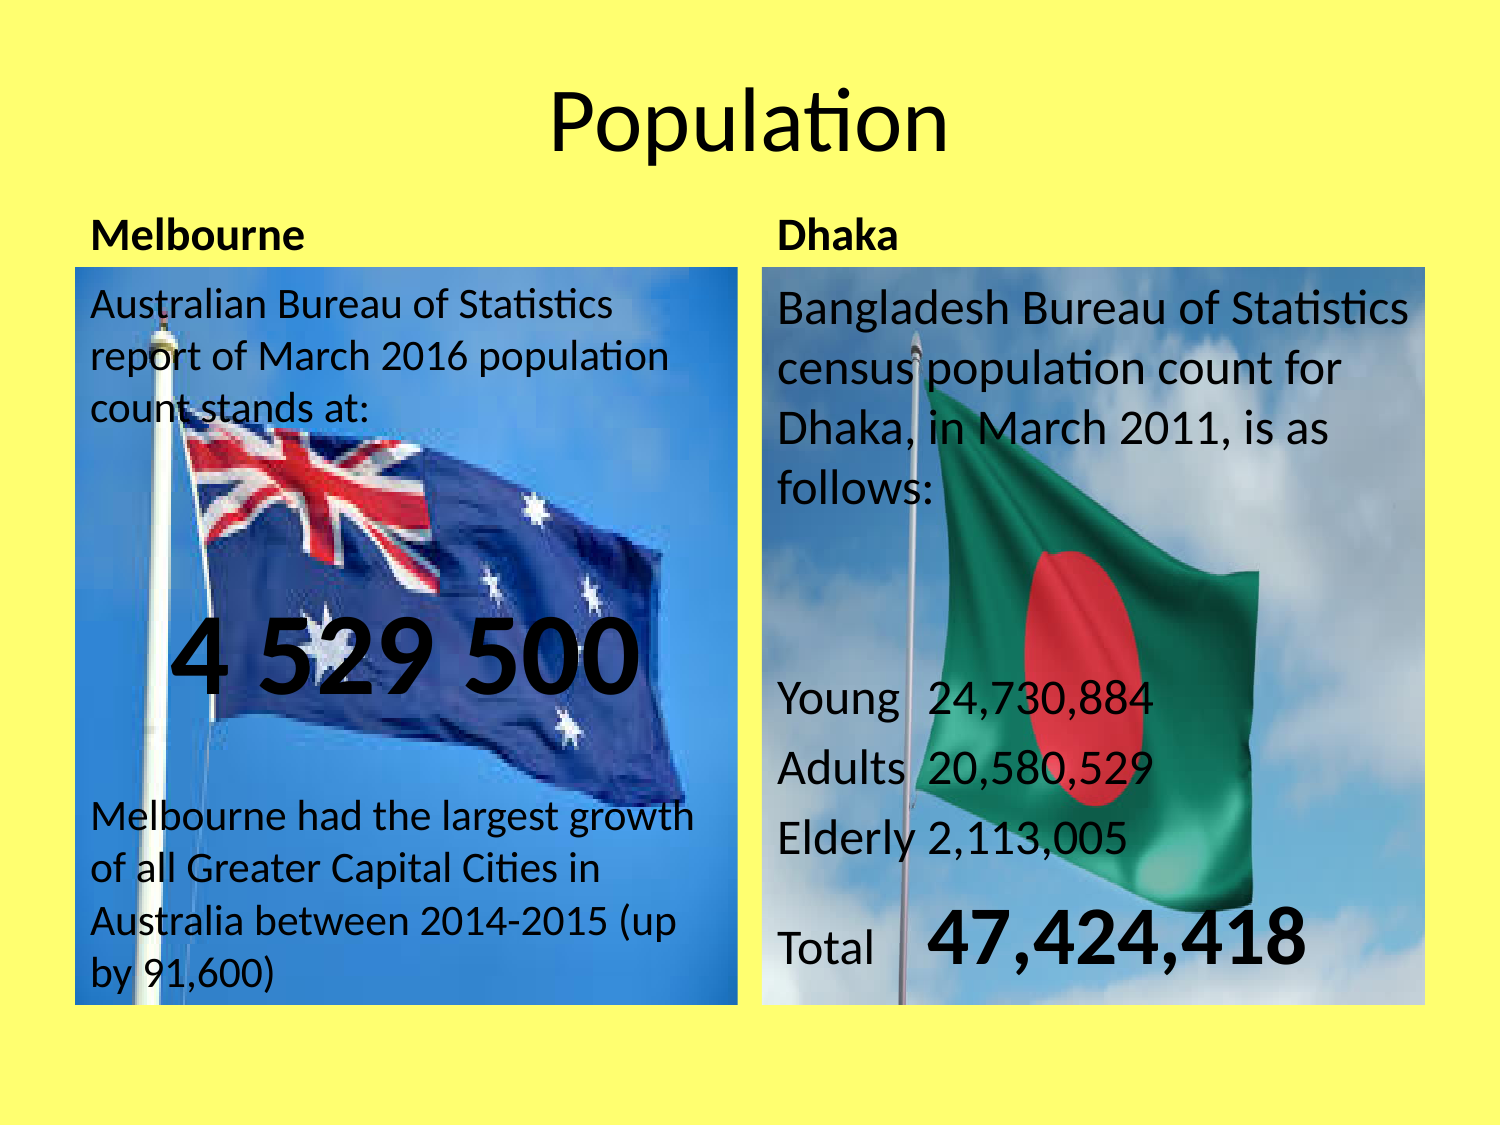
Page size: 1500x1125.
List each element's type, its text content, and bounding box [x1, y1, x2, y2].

list Dhaka [761, 196, 1425, 267]
list Australian Bureau of Statistics report of March 2016 population count stands at: 4 529 500 Melbourne had the largest growth of all Greater Capital Cities in Australia between 2014-2015 (up by 91,600) [75, 267, 738, 1005]
list Melbourne [75, 196, 738, 267]
list Bangladesh Bureau of Statistics census population count for Dhaka, in March 2011, is as follows: Young 24,730,884 Adults 20,580,529 Elderly 2,113,005 Total 47,424,418 [761, 267, 1425, 1005]
title Population [75, 45, 1425, 185]
